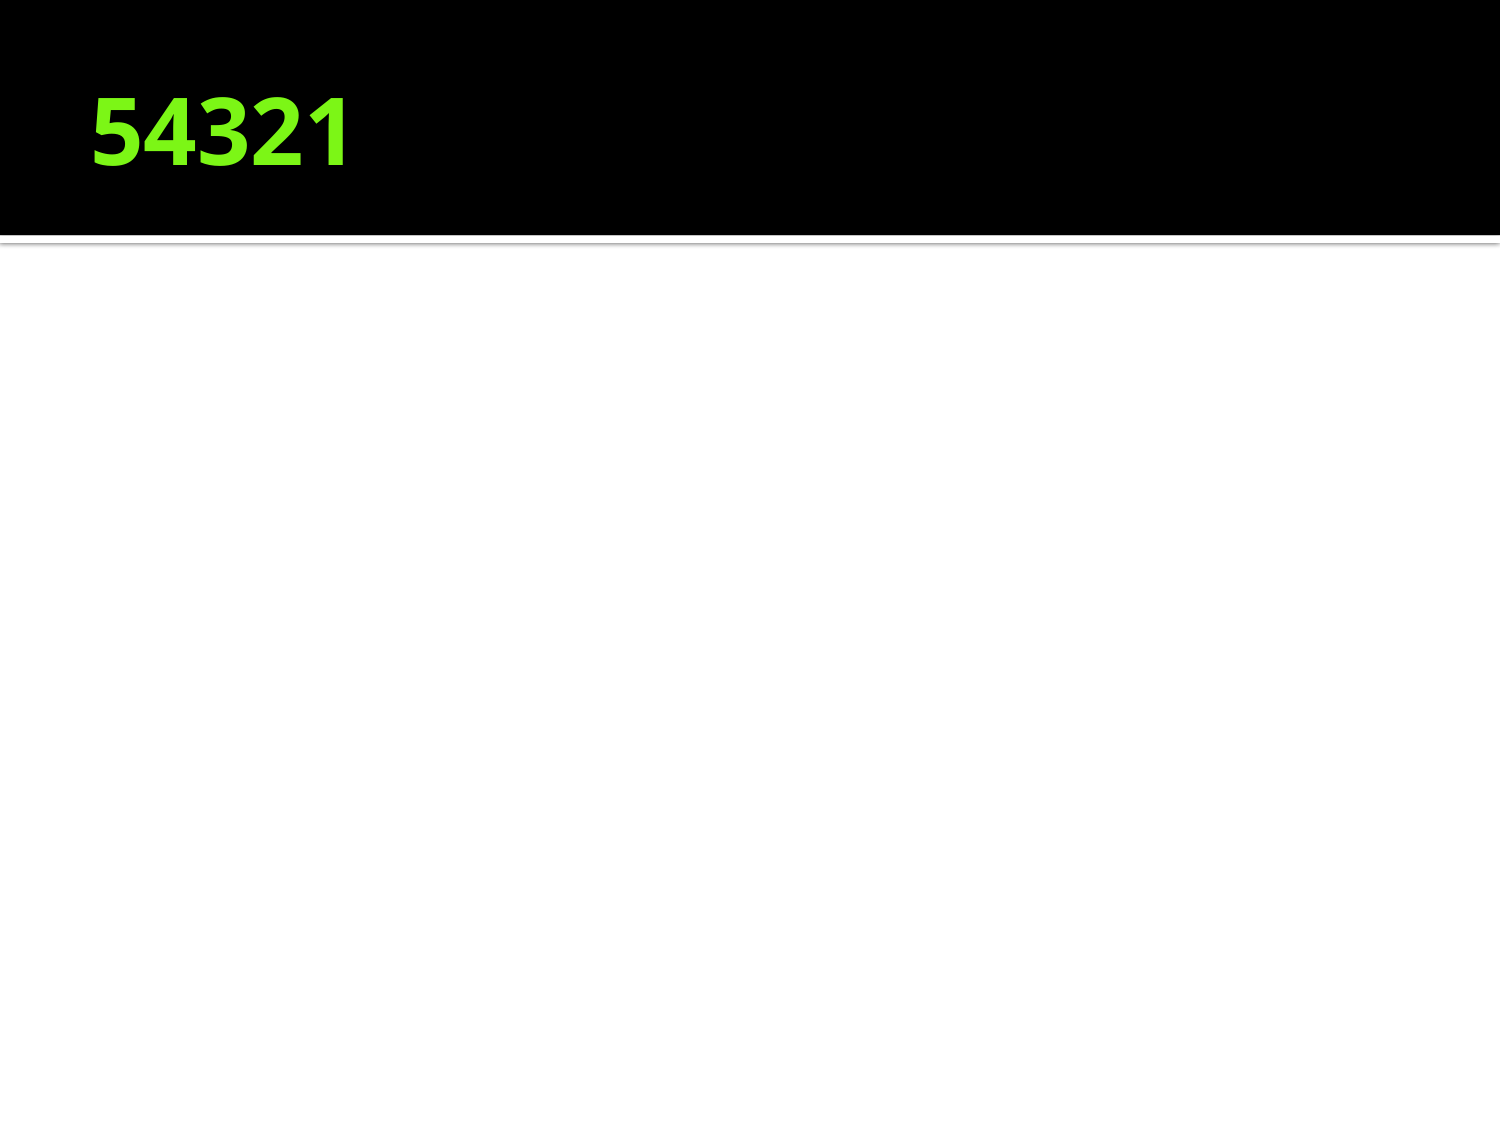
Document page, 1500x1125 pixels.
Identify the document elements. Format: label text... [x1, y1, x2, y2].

title 54321 [75, 25, 1425, 231]
